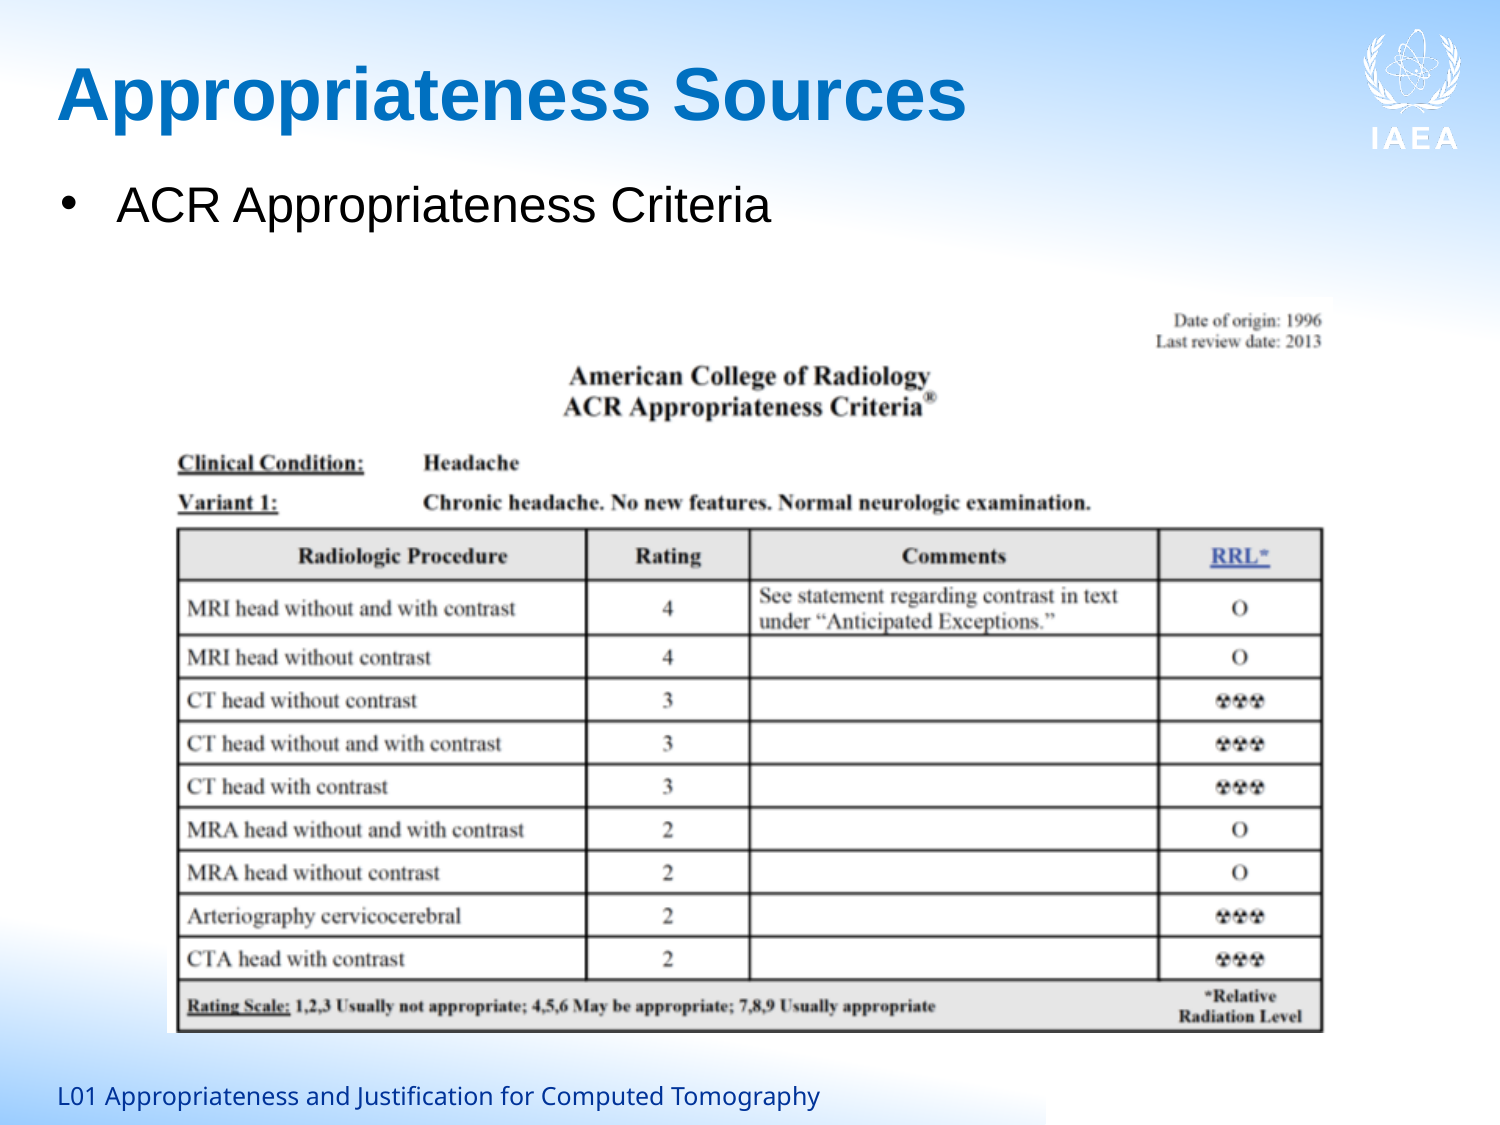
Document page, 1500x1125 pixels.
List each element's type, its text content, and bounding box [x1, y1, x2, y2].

picture [167, 297, 1333, 1033]
list ACR Appropriateness Criteria [45, 164, 1455, 960]
picture [1364, 29, 1461, 149]
title Appropriateness Sources [41, 19, 1364, 161]
